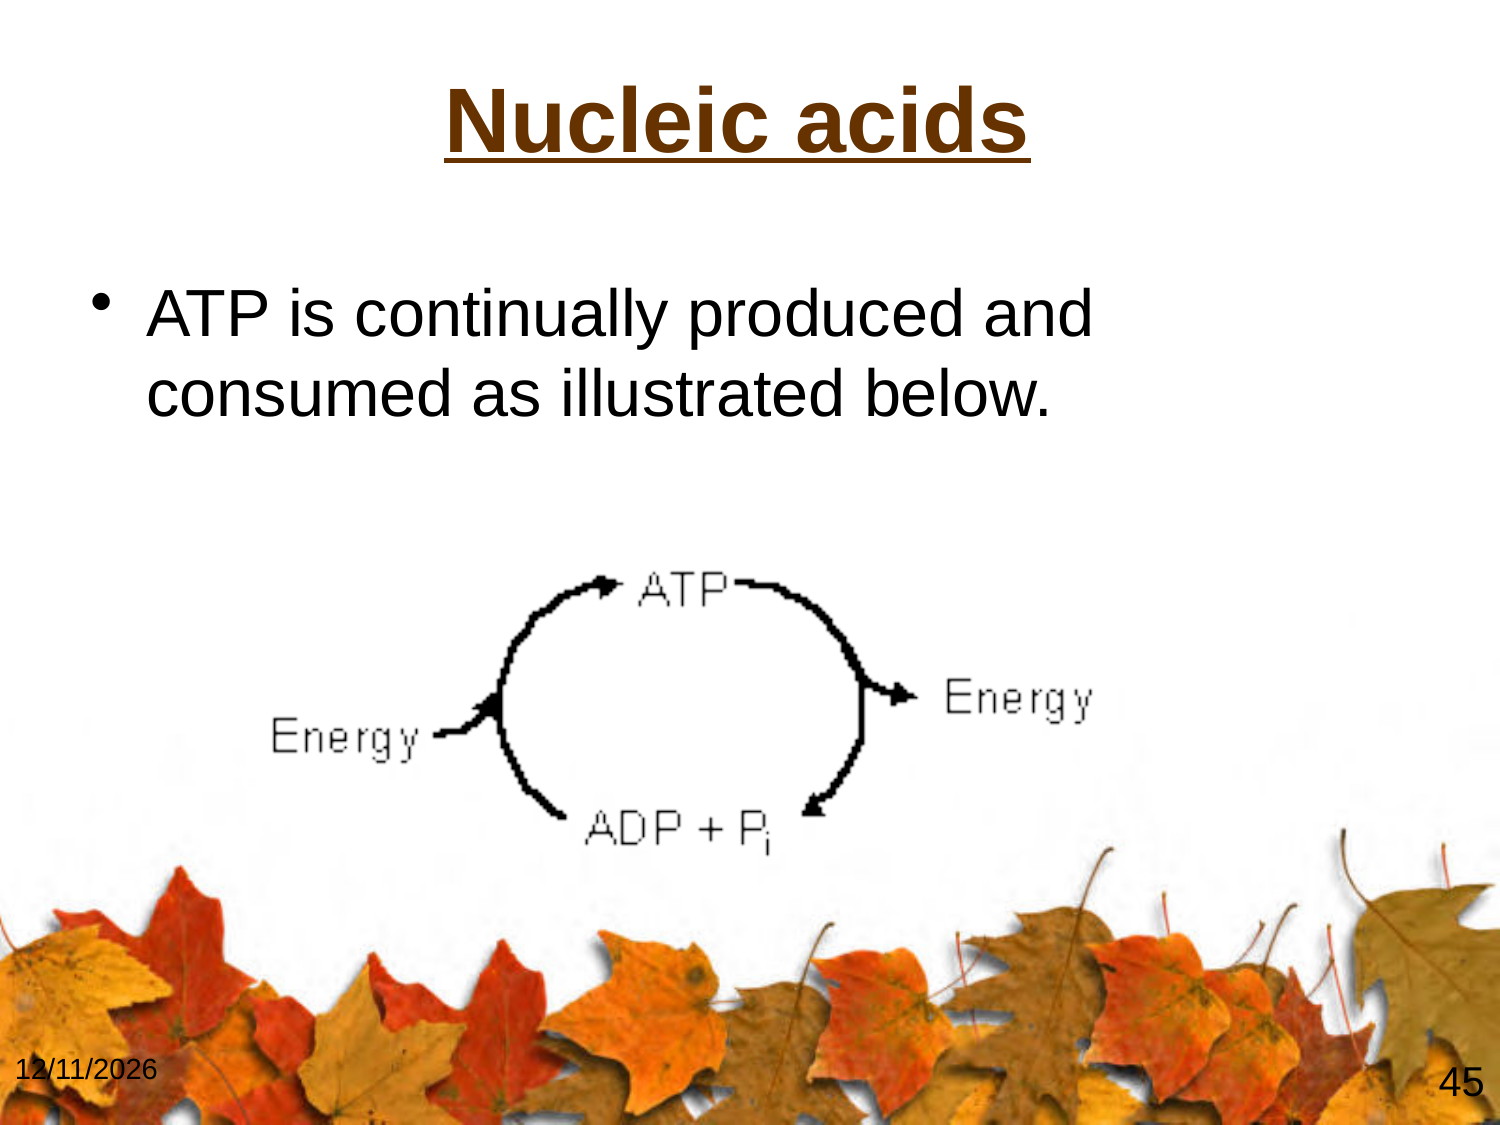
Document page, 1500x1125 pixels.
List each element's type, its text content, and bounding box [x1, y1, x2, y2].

picture [0, 0, 1500, 1125]
slide_number 45 [1149, 1046, 1500, 1125]
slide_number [0, 1042, 350, 1103]
list ATP is continually produced and consumed as illustrated below. [74, 262, 1426, 458]
title Nucleic acids [49, 44, 1426, 188]
